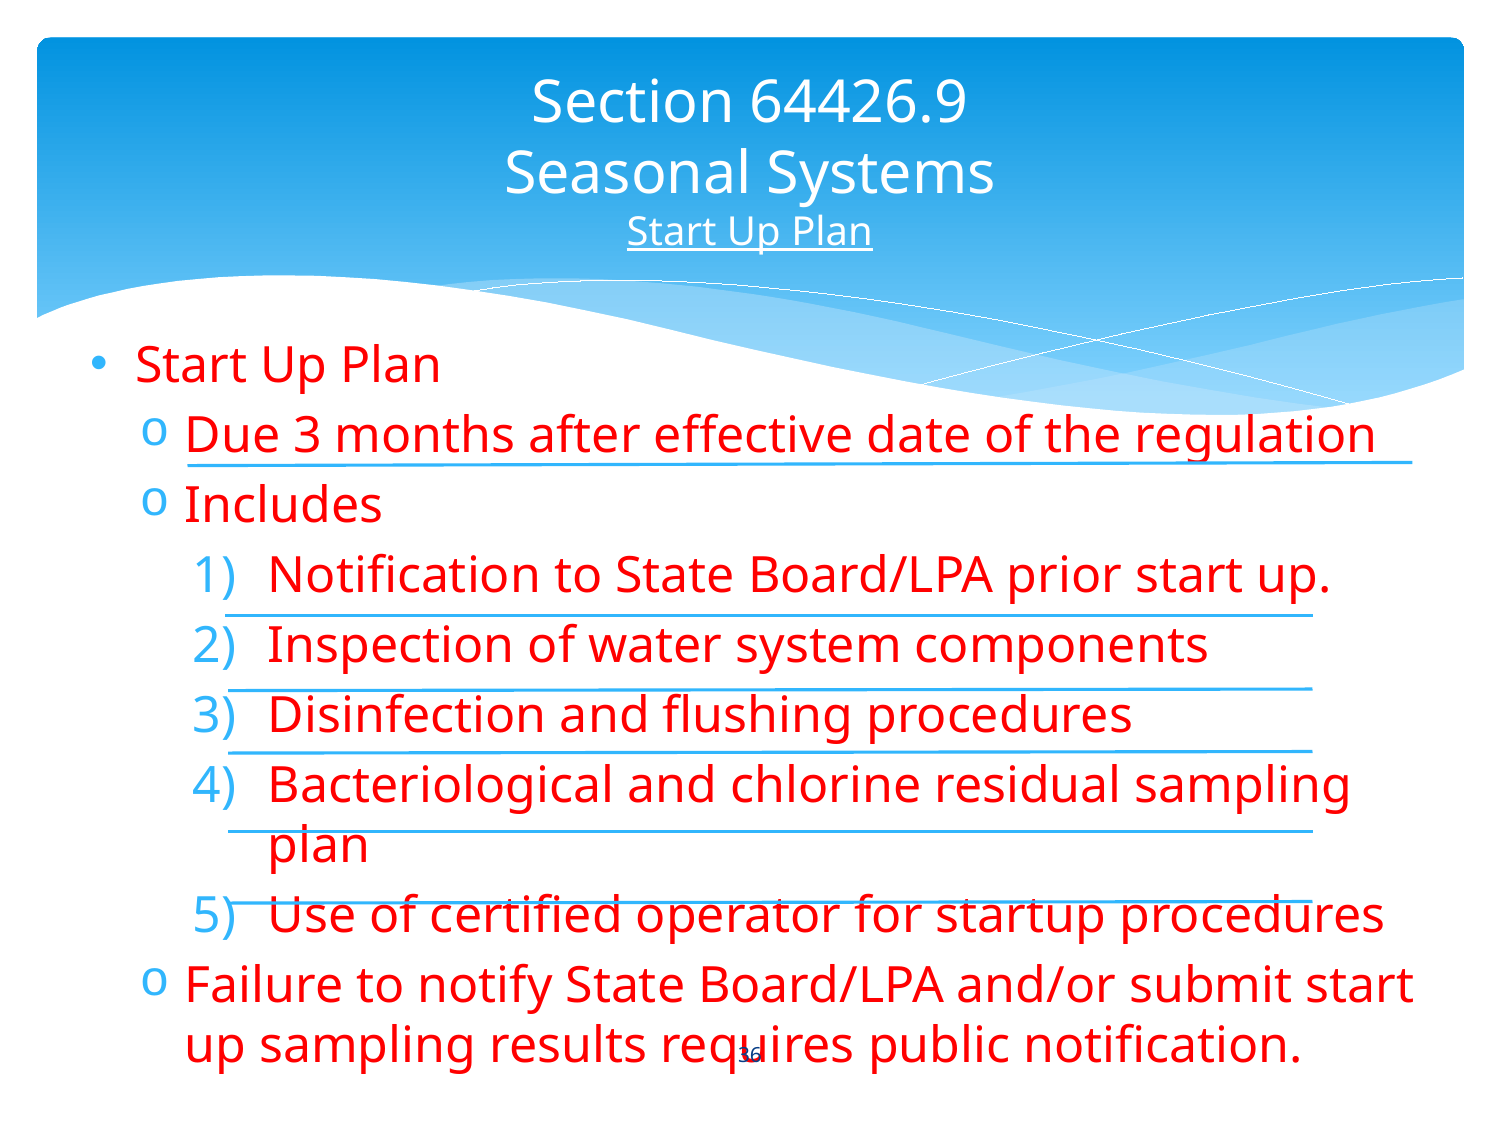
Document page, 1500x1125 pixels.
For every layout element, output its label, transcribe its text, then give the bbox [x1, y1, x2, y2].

list Start Up Plan Due 3 months after effective date of the regulation Includes Notification to State Board/LPA prior start up. Inspection of water system components Disinfection and flushing procedures Bacteriological and chlorine residual sampling plan Use of certified operator for startup procedures Failure to notify State Board/LPA and/or submit start up sampling results requires public notification. [75, 324, 1463, 1038]
title Section 64426.9 Seasonal Systems Start Up Plan [75, 55, 1425, 261]
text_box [187, 462, 1413, 466]
slide_number 36 [654, 1025, 846, 1086]
